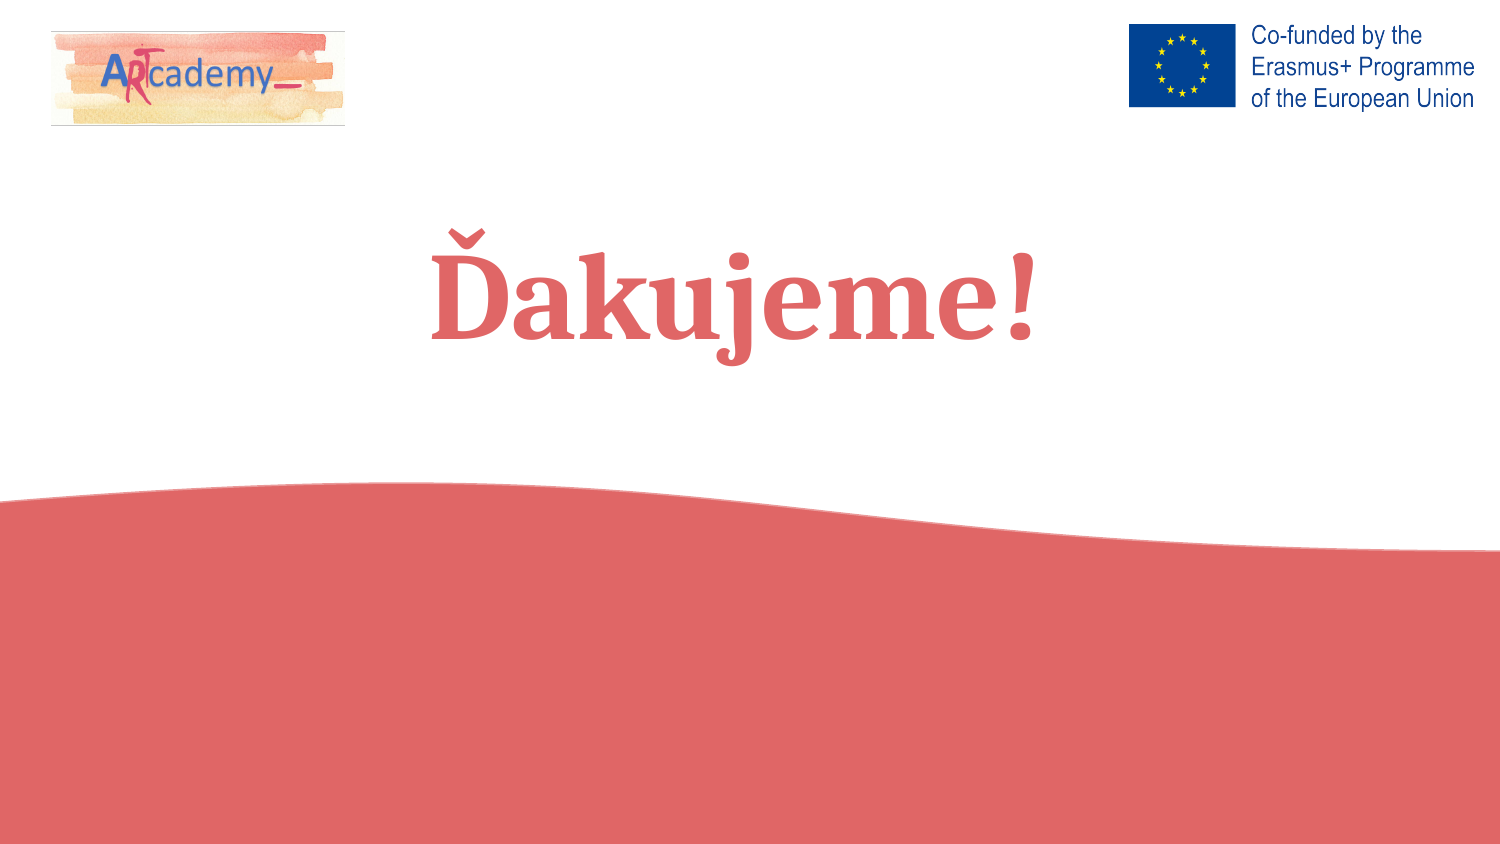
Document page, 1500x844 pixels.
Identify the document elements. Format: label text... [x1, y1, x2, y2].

text_box [0, 483, 1500, 844]
title Ďakujeme! [150, 200, 1322, 398]
picture [50, 12, 345, 159]
picture [1129, 24, 1474, 112]
